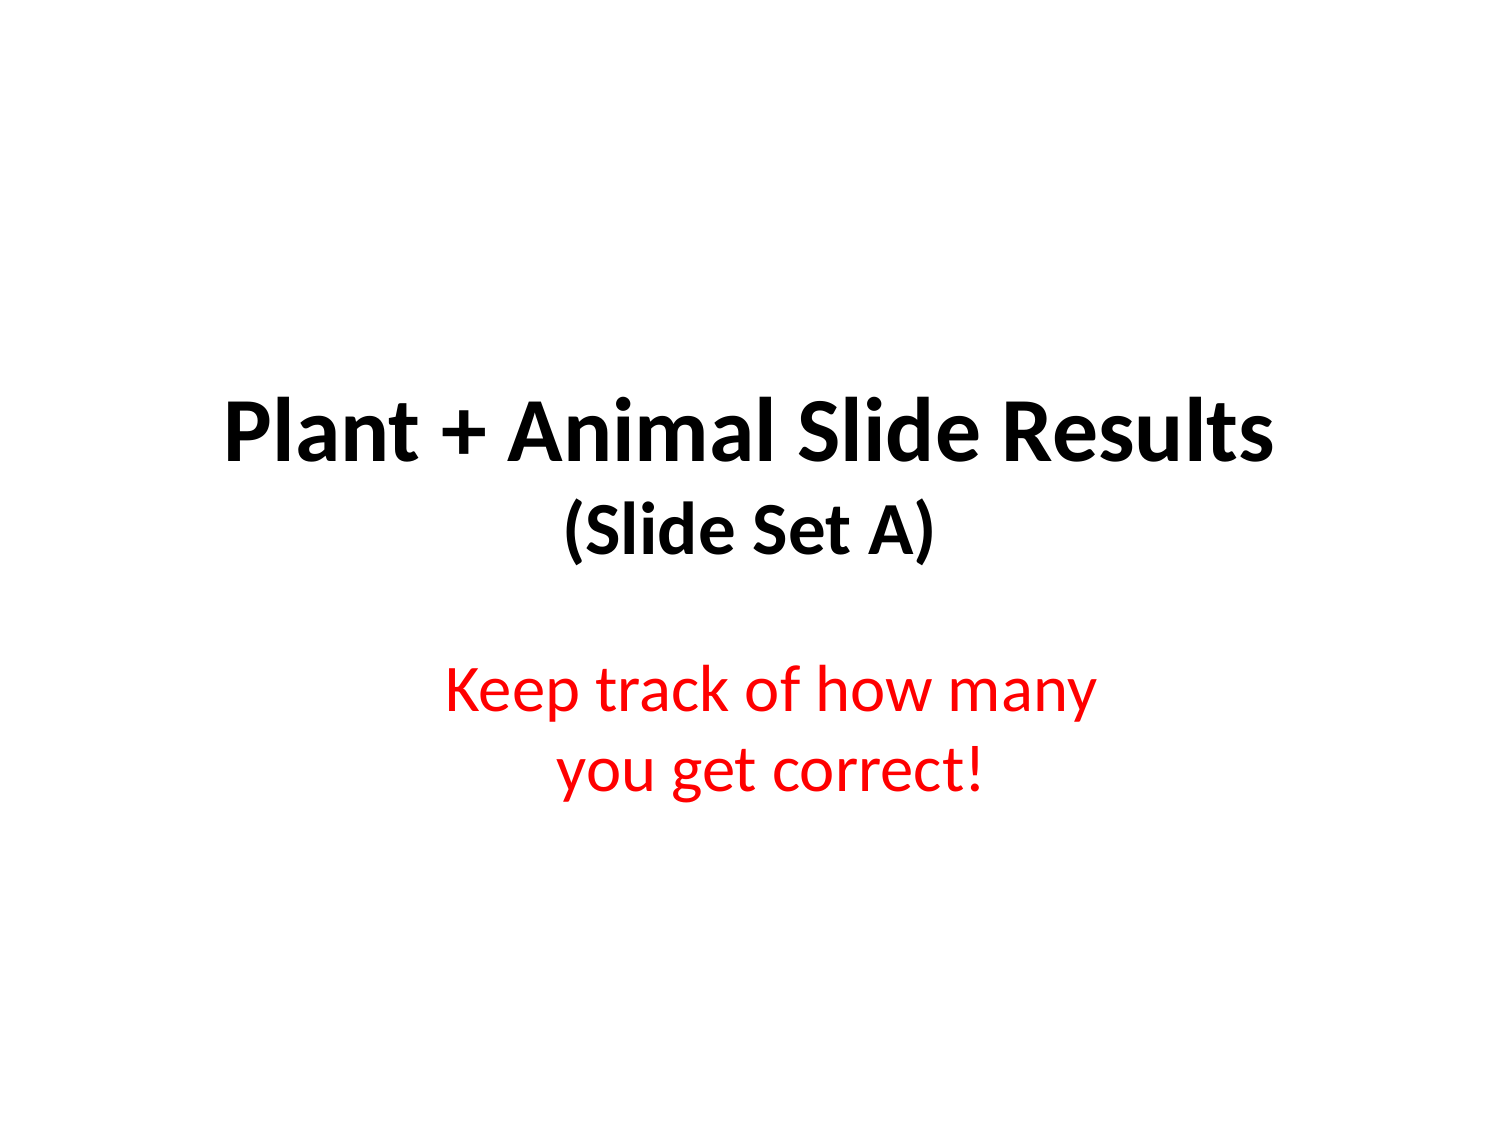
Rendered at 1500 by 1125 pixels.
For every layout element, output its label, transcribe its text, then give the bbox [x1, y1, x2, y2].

subtitle Keep track of how many you get correct! [398, 637, 1145, 925]
title Plant + Animal Slide Results (Slide Set A) [112, 349, 1388, 591]
